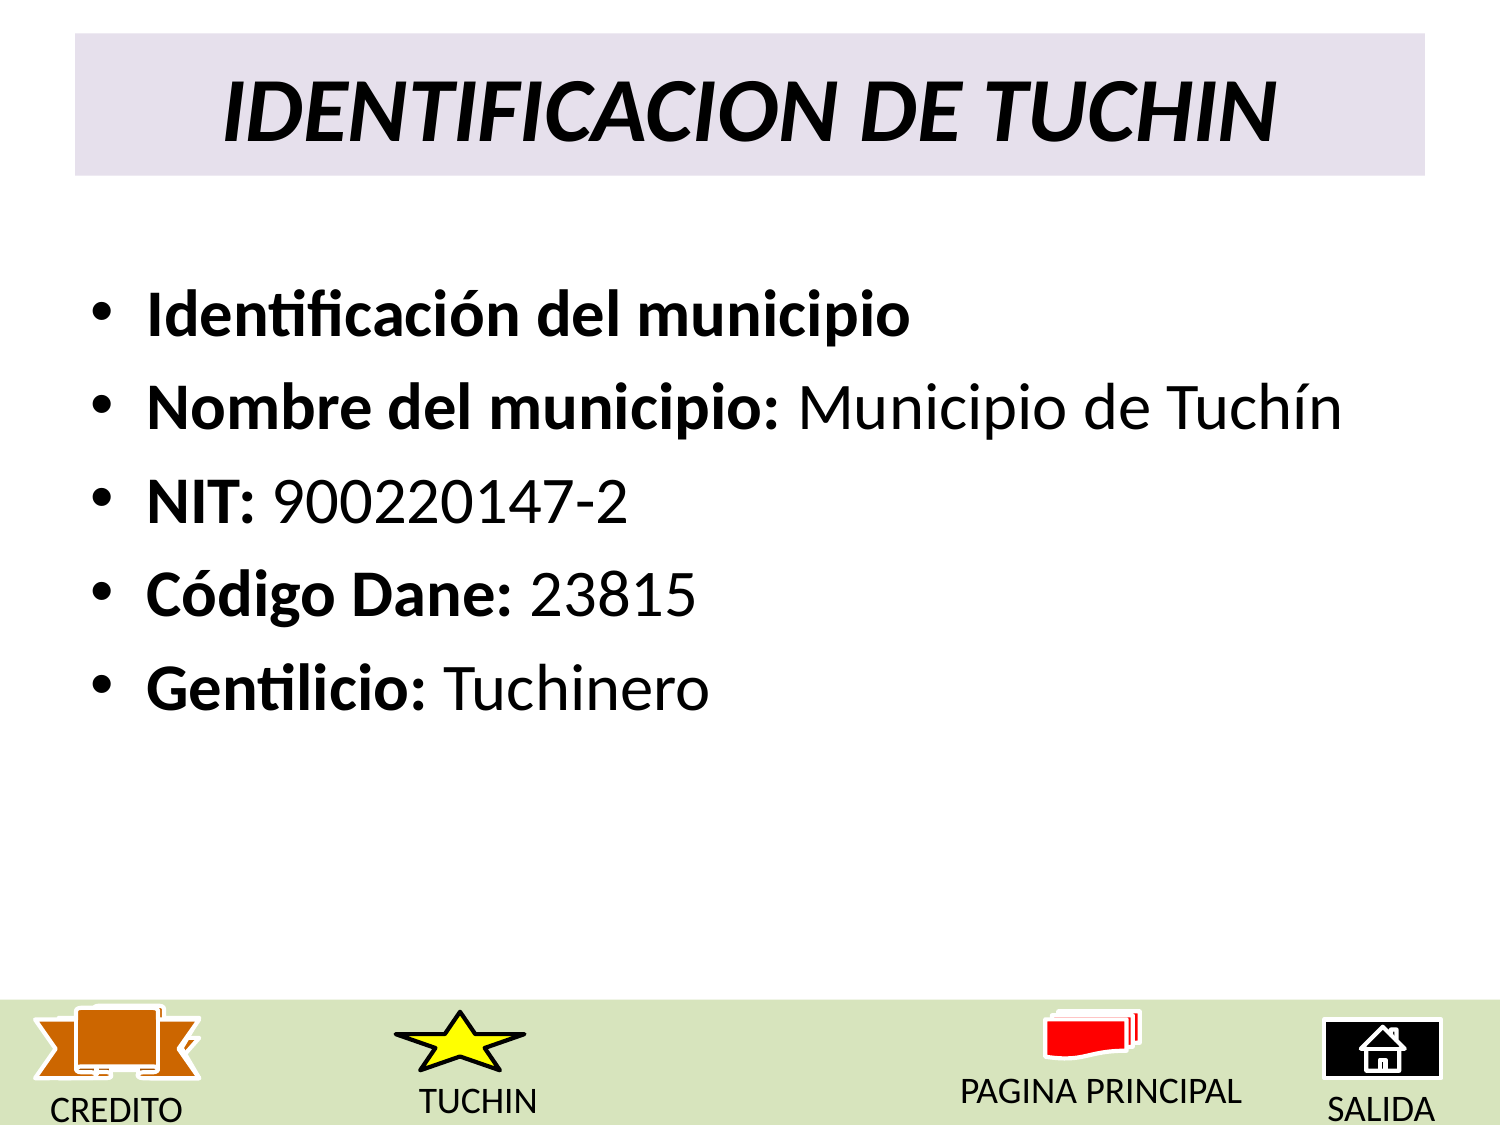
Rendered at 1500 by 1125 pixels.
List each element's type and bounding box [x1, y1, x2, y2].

text_box [0, 997, 1500, 1125]
title [75, 33, 1425, 176]
list [75, 262, 1418, 891]
